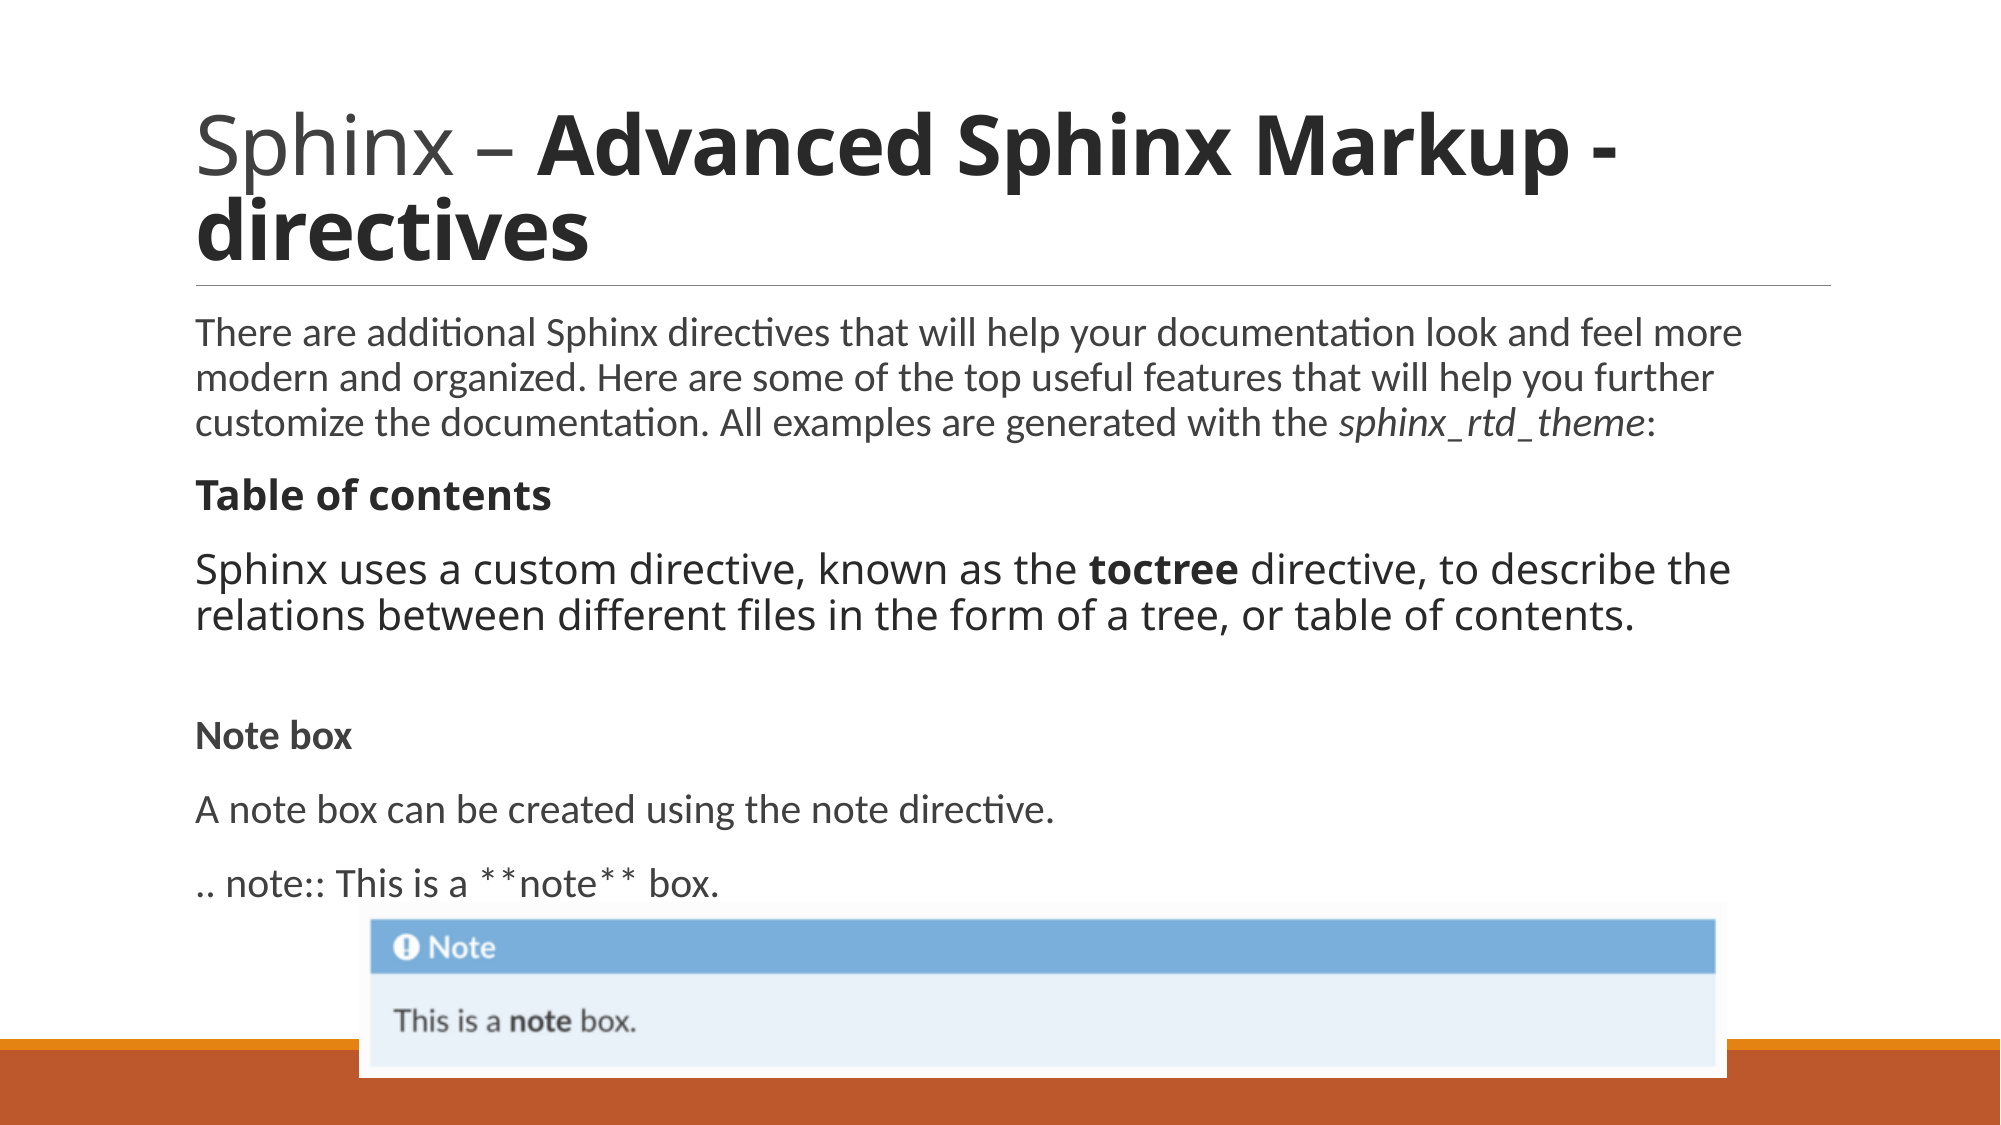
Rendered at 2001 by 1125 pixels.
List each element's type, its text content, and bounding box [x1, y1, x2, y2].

list There are additional Sphinx directives that will help your documentation look and feel more modern and organized. Here are some of the top useful features that will help you further customize the documentation. All examples are generated with the sphinx_rtd_theme: Table of contents Sphinx uses a custom directive, known as the toctree directive, to describe the relations between different files in the form of a tree, or table of contents. Note box A note box can be created using the note directive. .. note:: This is a **note** box. [180, 302, 1830, 1035]
picture [359, 902, 1728, 1079]
title Sphinx – Advanced Sphinx Markup - directives [180, 47, 1830, 285]
